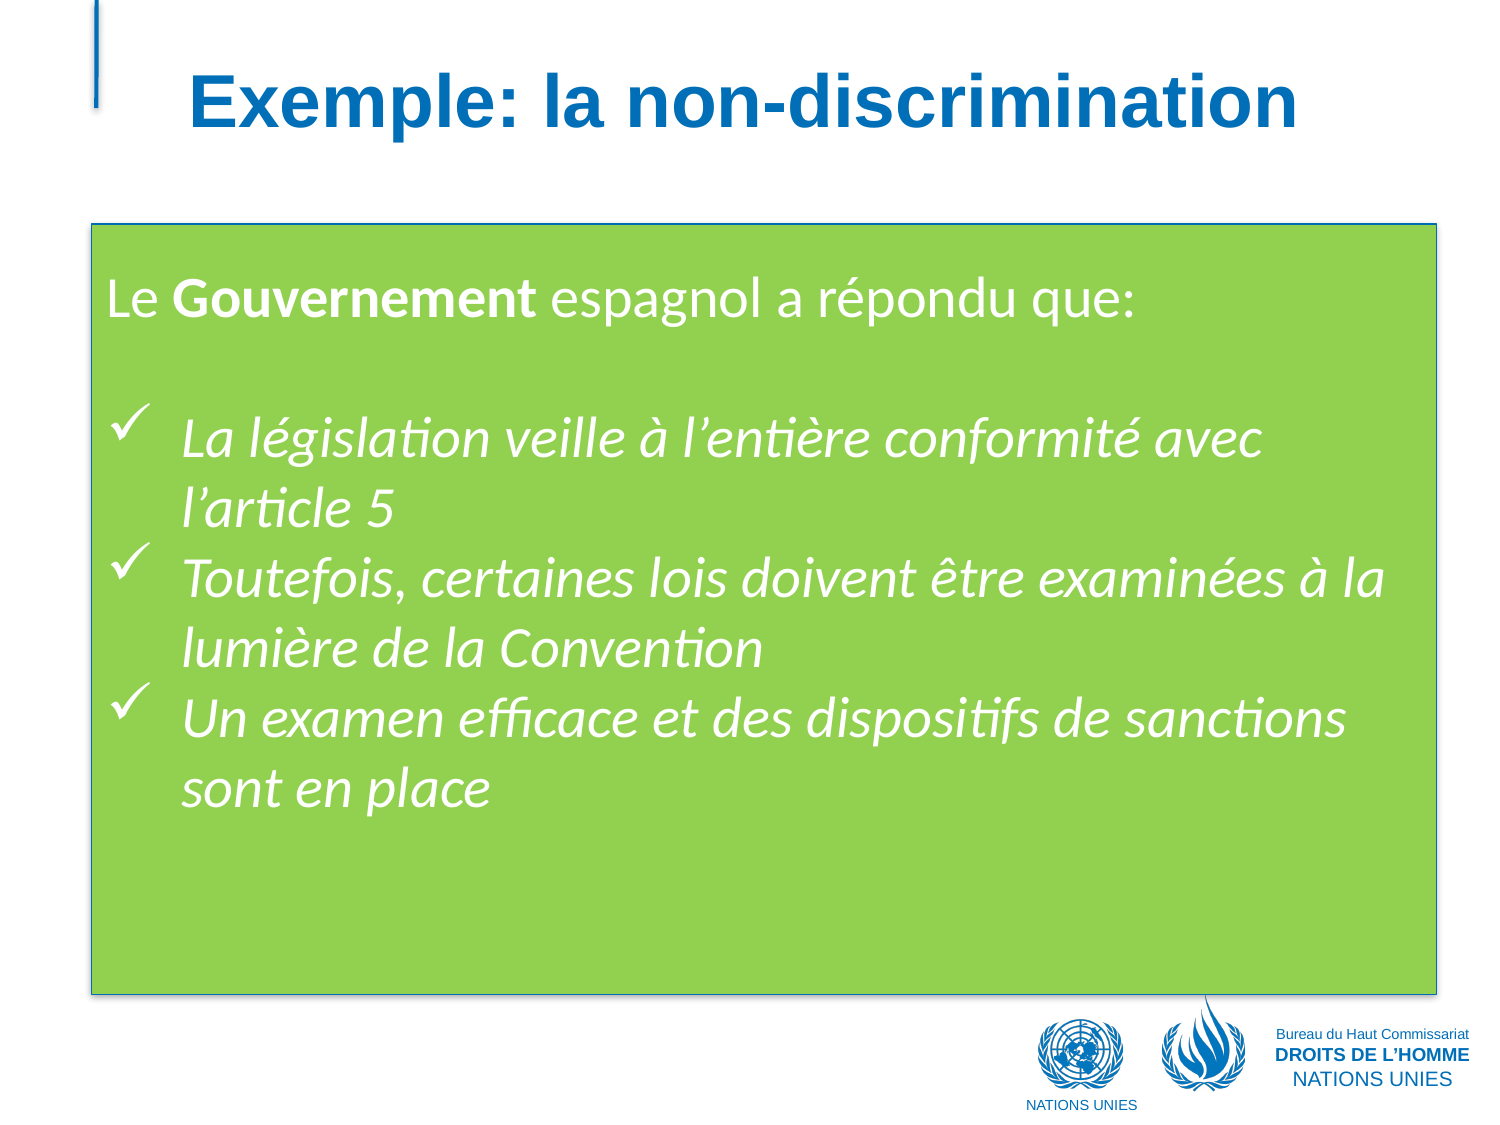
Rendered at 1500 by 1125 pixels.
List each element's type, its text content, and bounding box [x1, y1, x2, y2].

text_box Le Gouvernement espagnol a répondu que: La législation veille à l’entière conformité avec l’article 5 Toutefois, certaines lois doivent être examinées à la lumière de la Convention Un examen efficace et des dispositifs de sanctions sont en place [91, 223, 1437, 995]
picture [1037, 990, 1457, 1107]
title Exemple: la non-discrimination [52, 45, 1437, 224]
text_box Bureau du Haut Commissariat DROITS DE L’HOMME NATIONS UNIES [1245, 1017, 1500, 1098]
text_box NATIONS UNIES [980, 1088, 1184, 1121]
